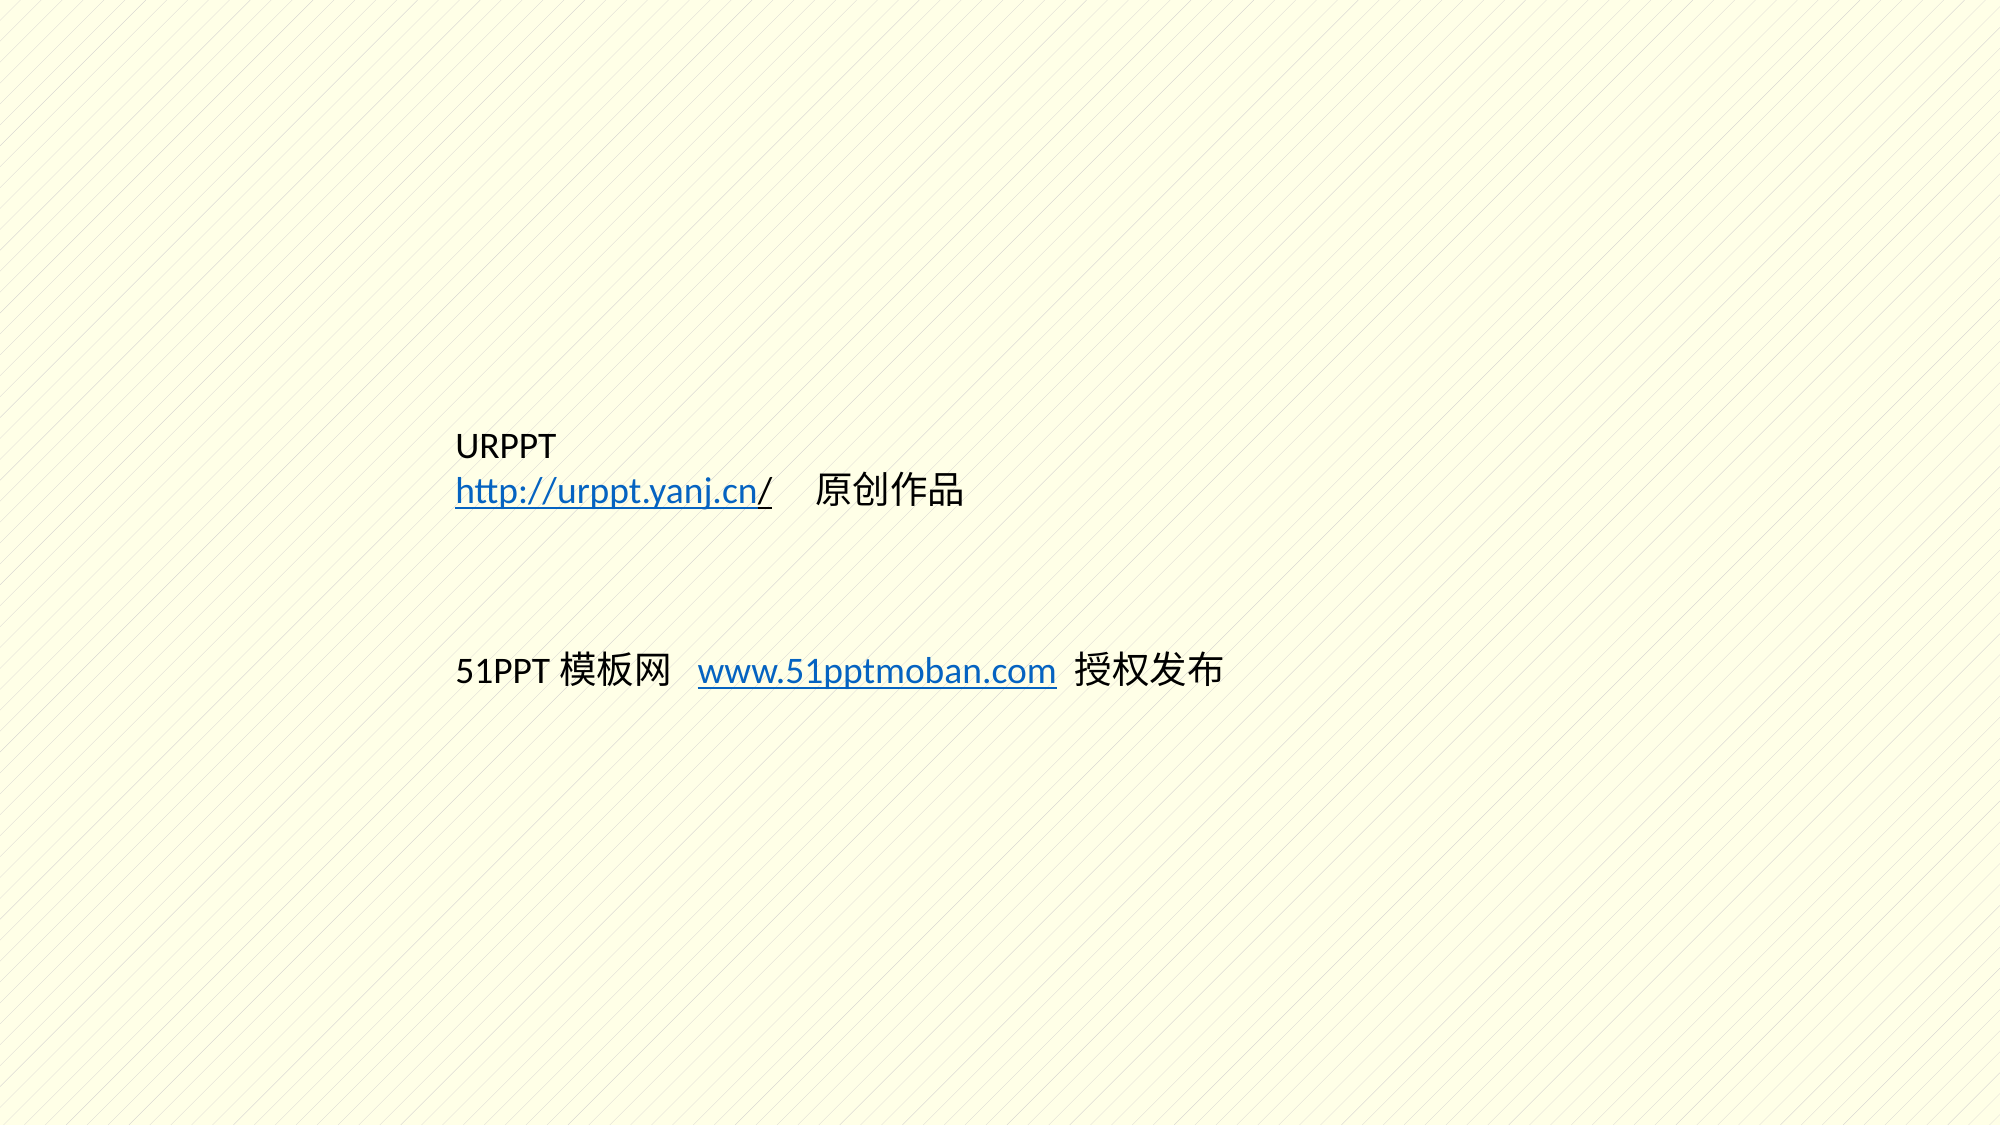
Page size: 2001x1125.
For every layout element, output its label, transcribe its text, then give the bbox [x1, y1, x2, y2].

text_box URPPT http://urppt.yanj.cn/ 原创作品 51PPT模板网 www.51pptmoban.com 授权发布 [440, 414, 1240, 699]
